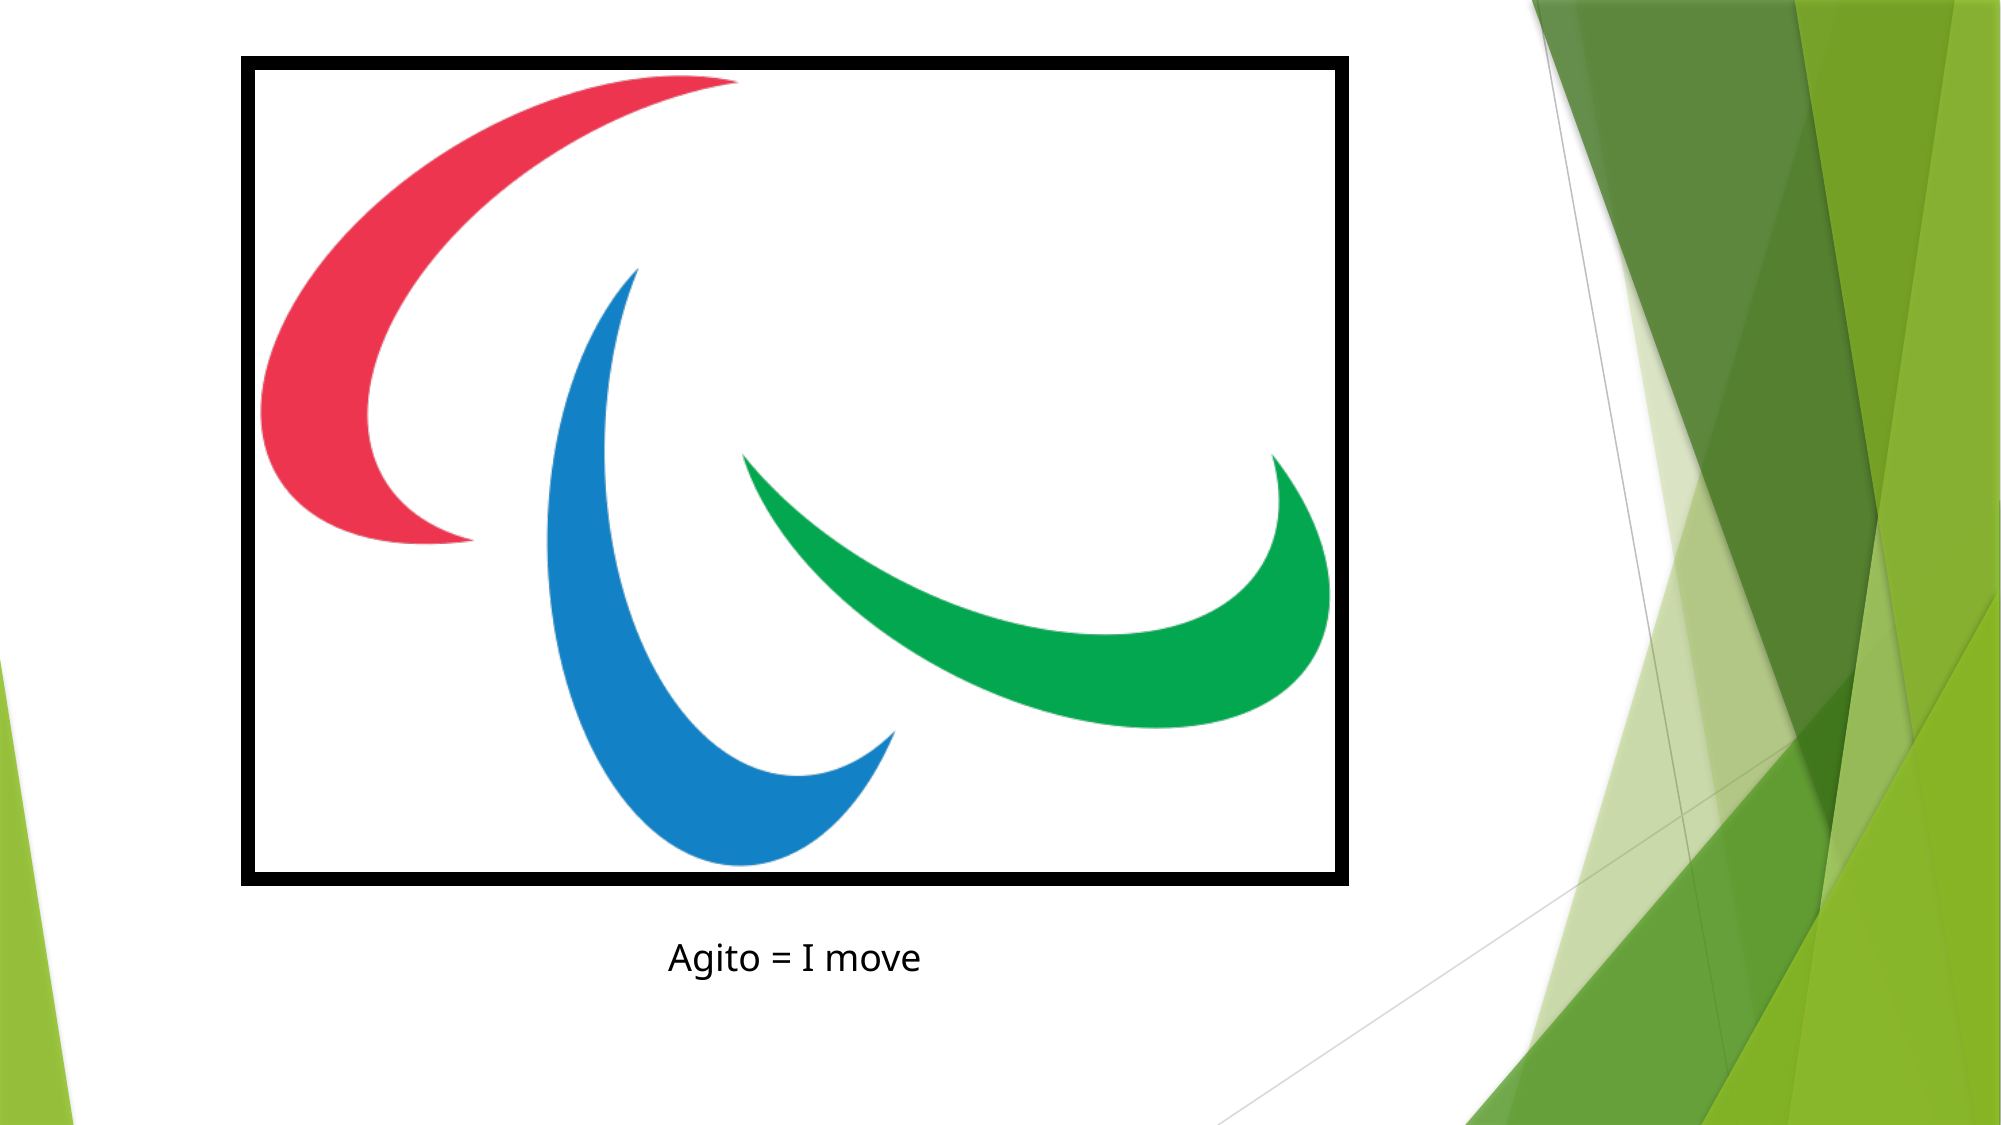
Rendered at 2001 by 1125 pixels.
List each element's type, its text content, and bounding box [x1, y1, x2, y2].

picture [254, 69, 1336, 873]
text_box Agito = I move [559, 926, 1031, 987]
